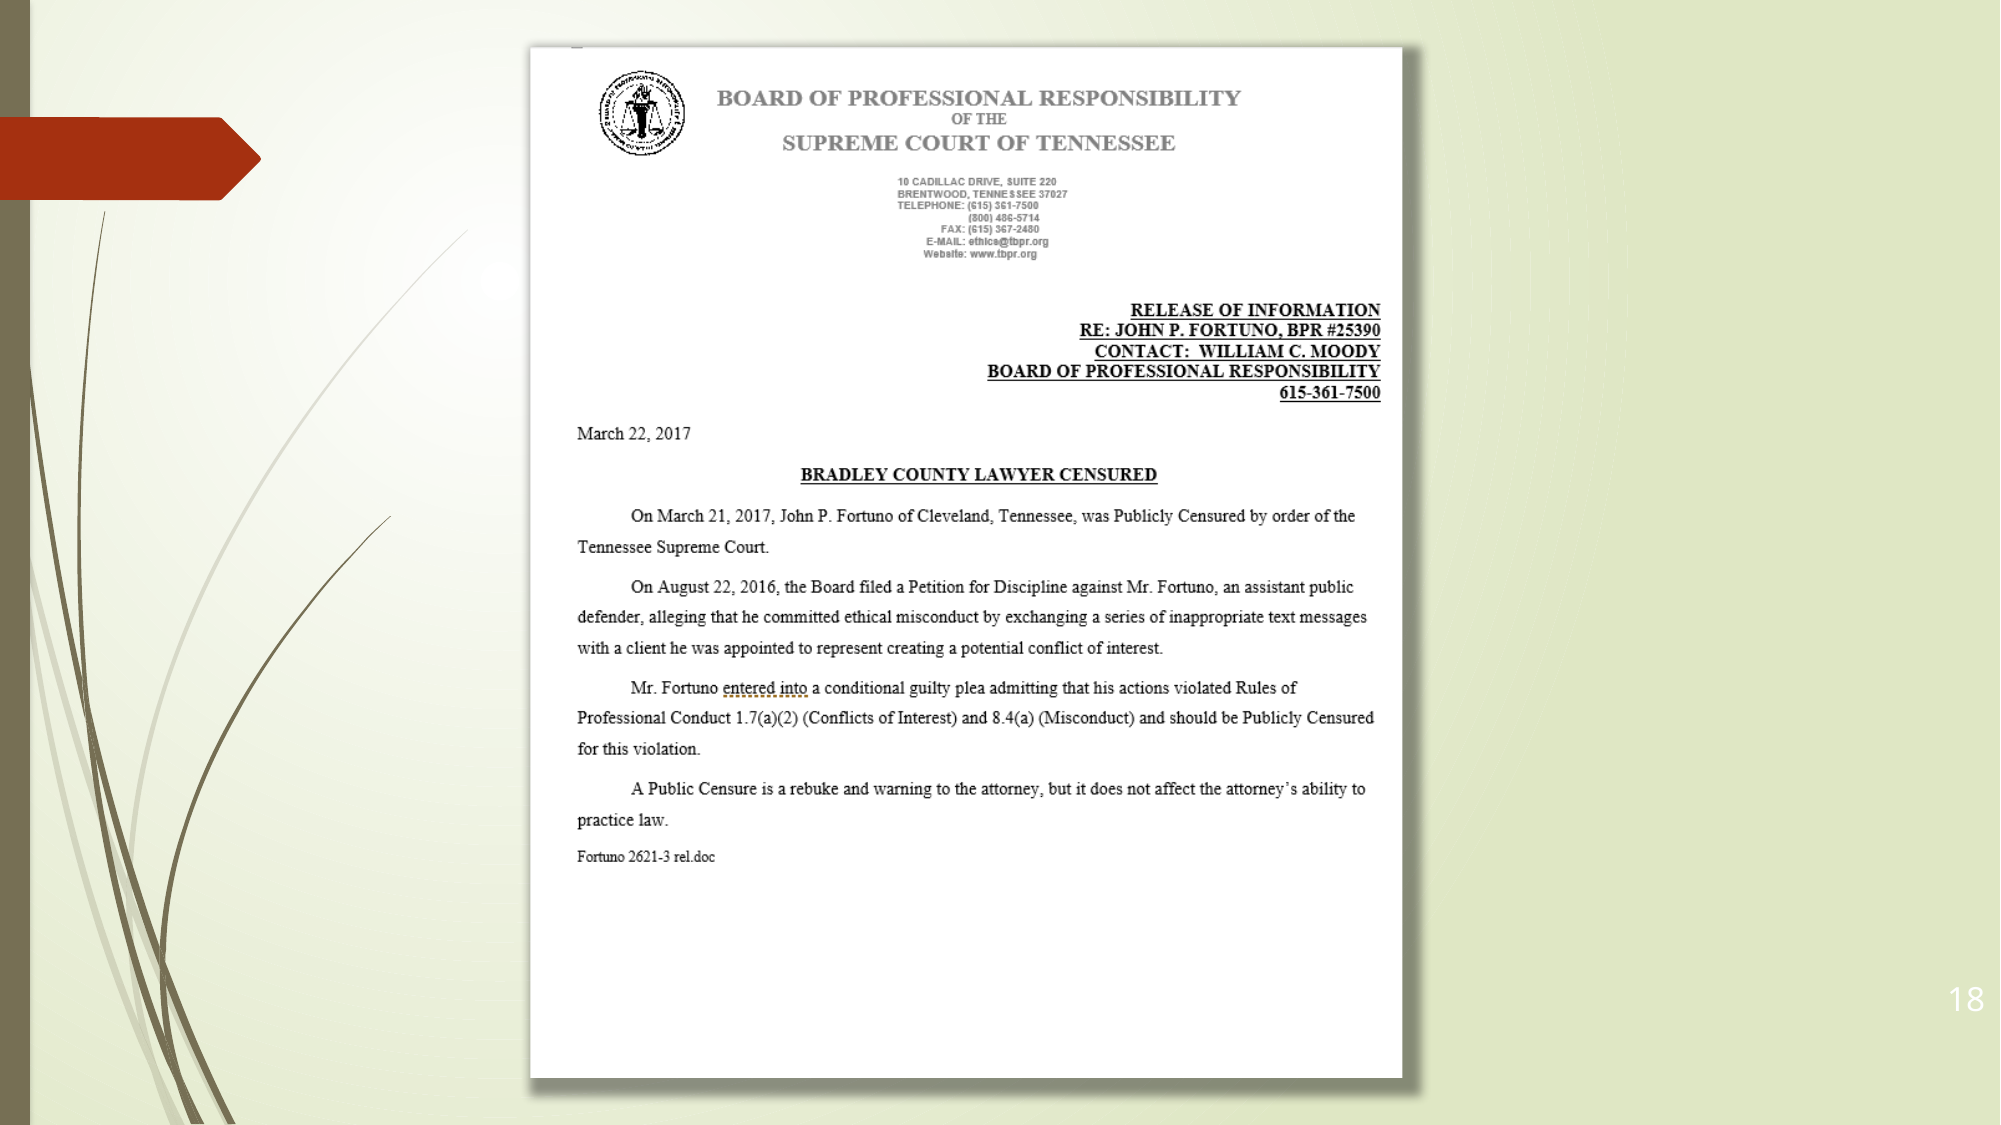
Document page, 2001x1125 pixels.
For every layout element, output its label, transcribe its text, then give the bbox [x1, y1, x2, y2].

picture [529, 46, 1403, 1078]
slide_number 18 [1866, 959, 2000, 1043]
